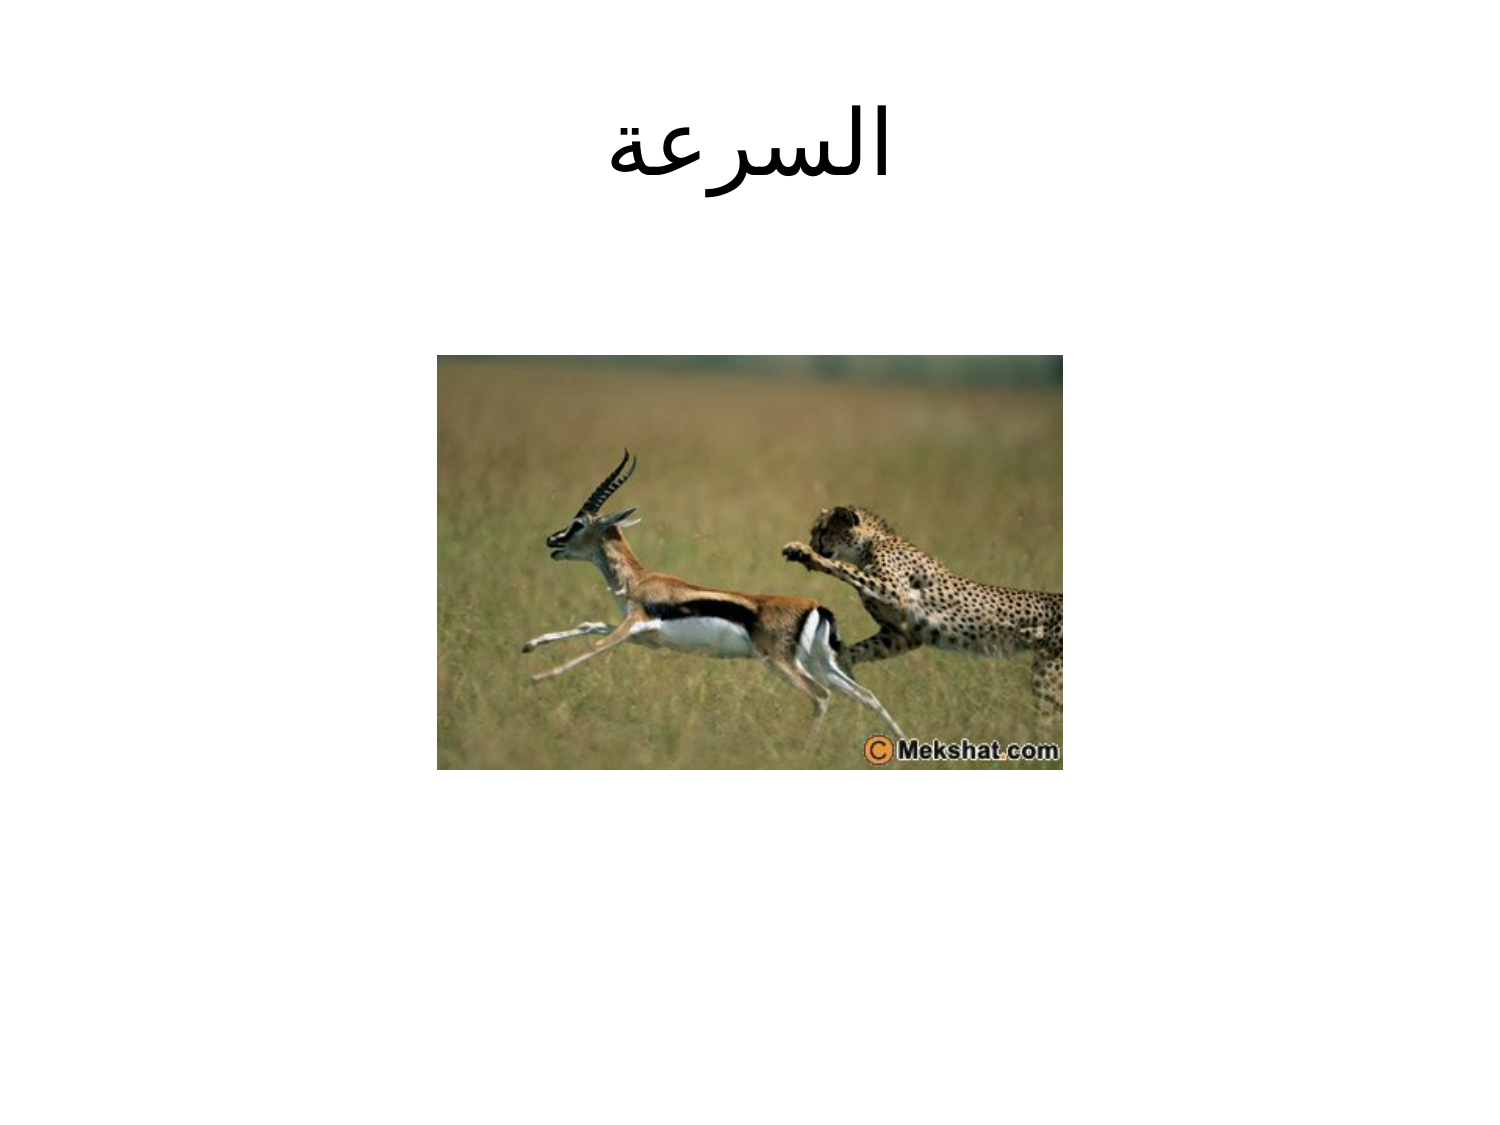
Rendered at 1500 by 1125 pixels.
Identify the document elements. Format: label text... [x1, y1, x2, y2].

picture [437, 355, 1063, 770]
title السرعة [75, 45, 1425, 233]
